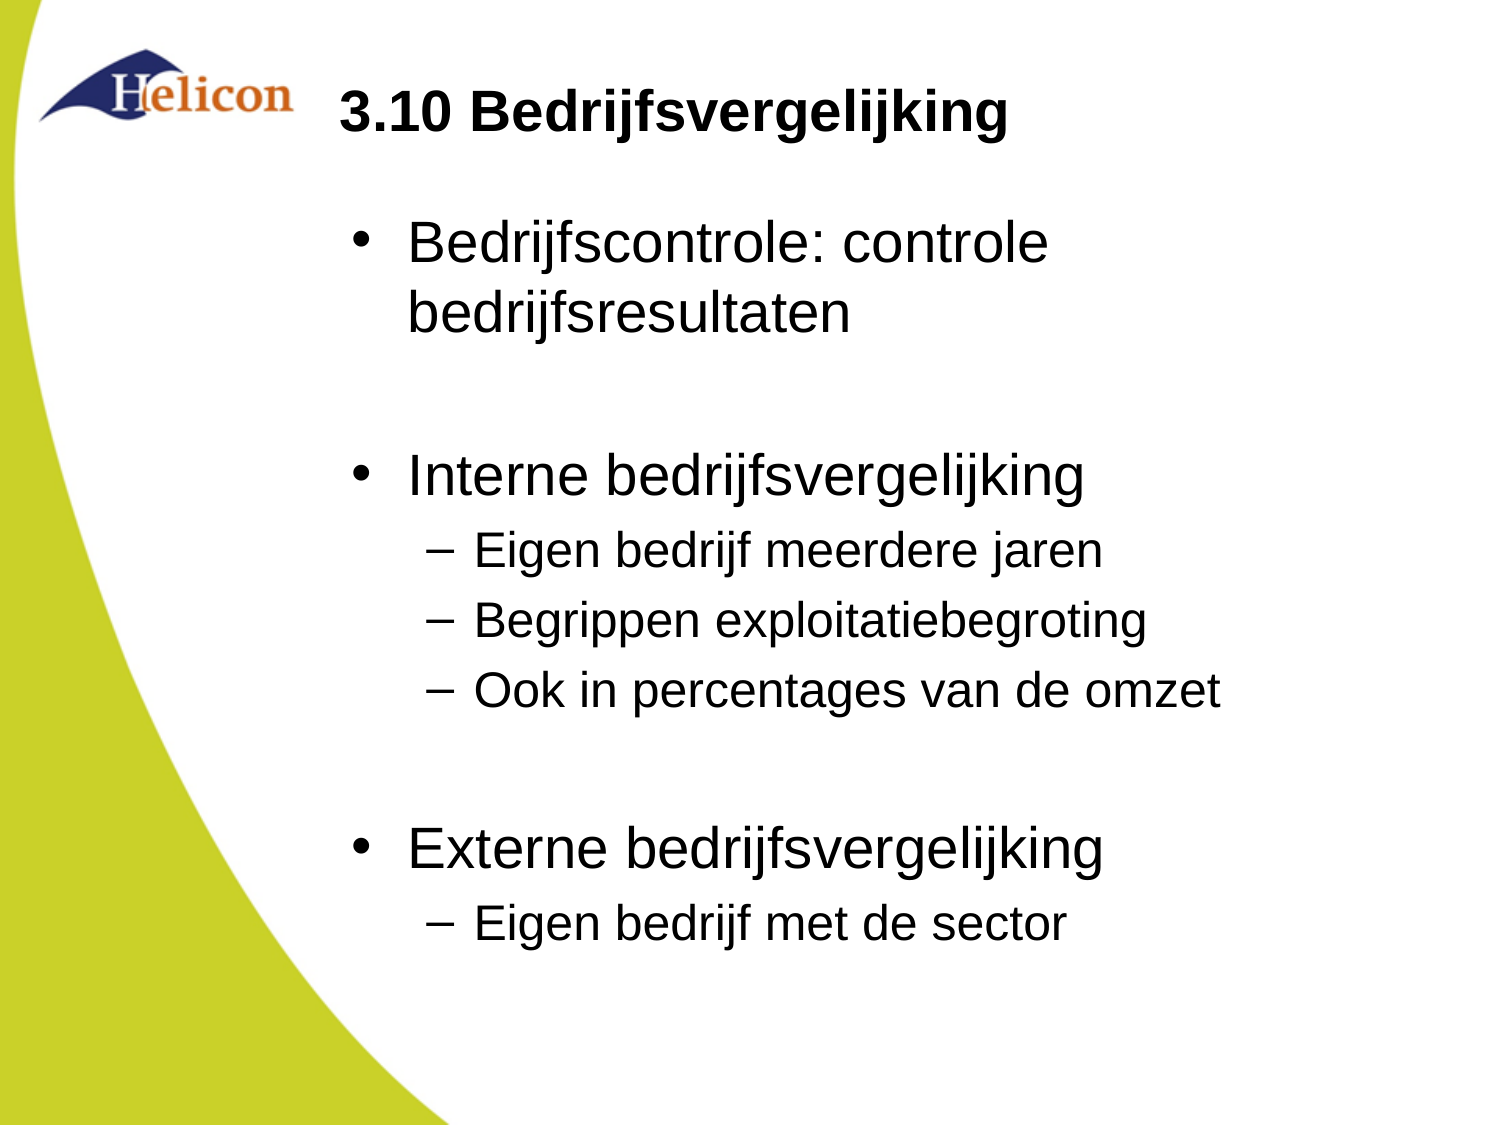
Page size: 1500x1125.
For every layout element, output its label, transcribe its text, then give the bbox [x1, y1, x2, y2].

title 3.10 Bedrijfsvergelijking [324, 54, 1415, 161]
picture [0, 0, 1500, 1125]
list Bedrijfscontrole: controle bedrijfsresultaten Interne bedrijfsvergelijking Eigen bedrijf meerdere jaren Begrippen exploitatiebegroting Ook in percentages van de omzet Externe bedrijfsvergelijking Eigen bedrijf met de sector [336, 196, 1425, 1005]
